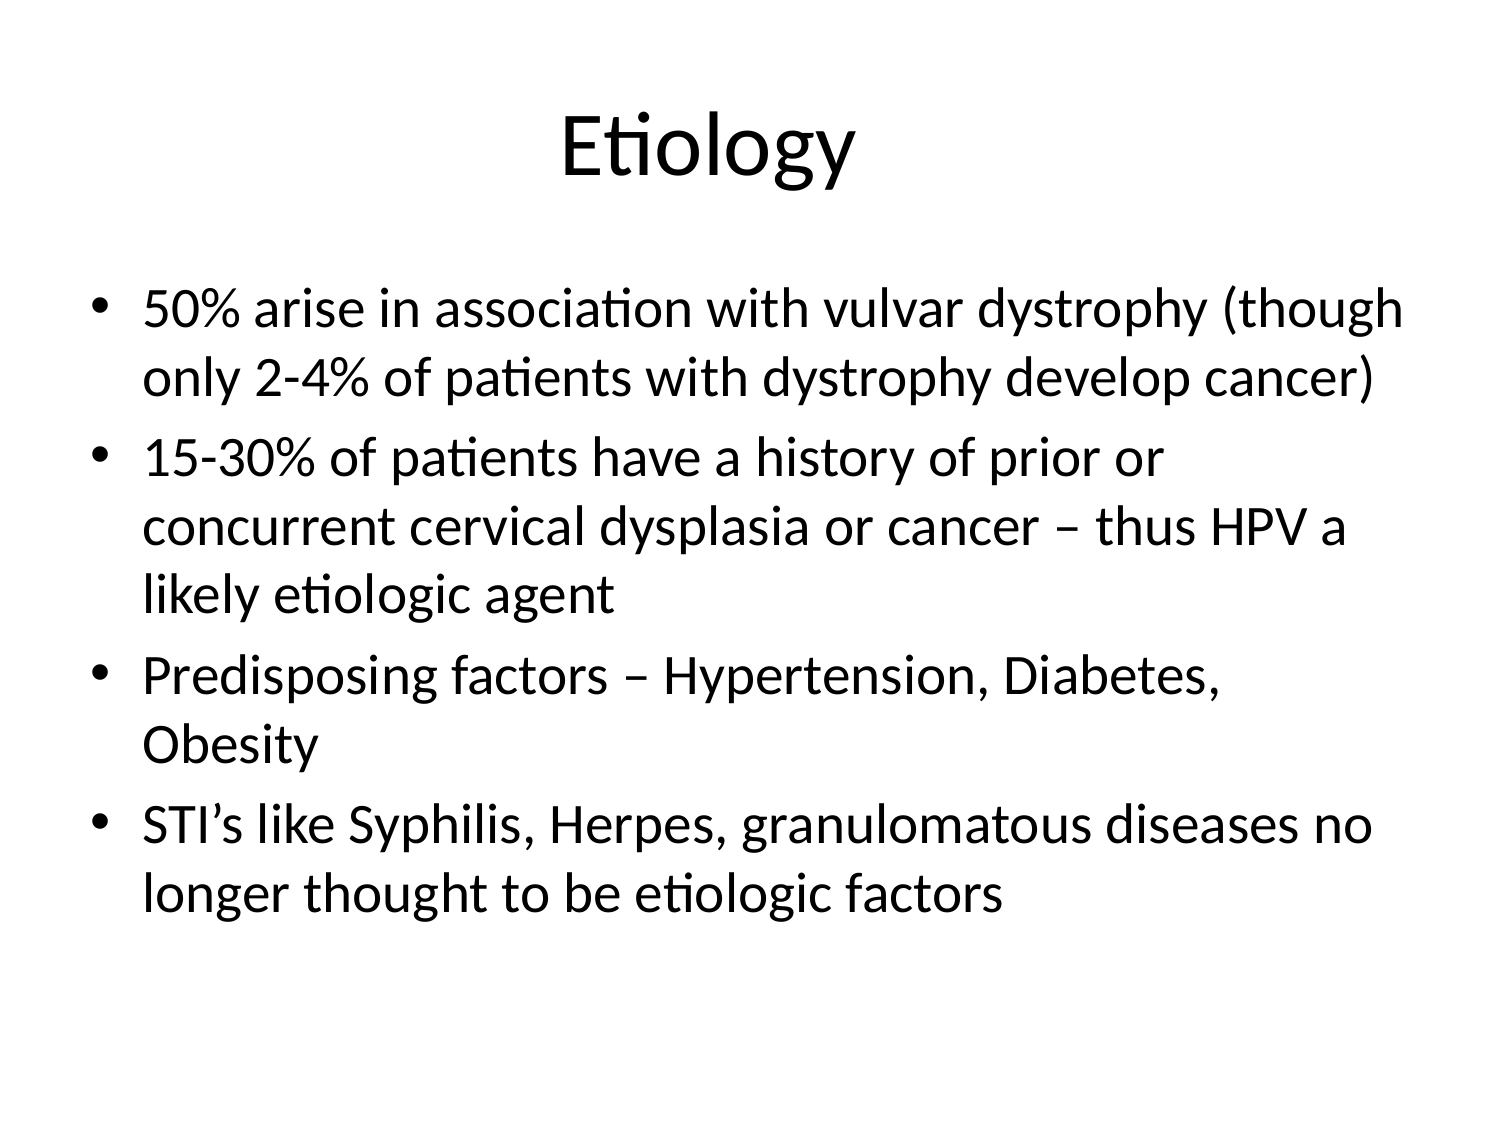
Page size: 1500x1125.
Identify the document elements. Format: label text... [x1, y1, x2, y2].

list 50% arise in association with vulvar dystrophy (though only 2-4% of patients with dystrophy develop cancer) 15-30% of patients have a history of prior or concurrent cervical dysplasia or cancer – thus HPV a likely etiologic agent Predisposing factors – Hypertension, Diabetes, Obesity STI’s like Syphilis, Herpes, granulomatous diseases no longer thought to be etiologic factors [75, 262, 1425, 1005]
title Etiology [75, 45, 1425, 233]
